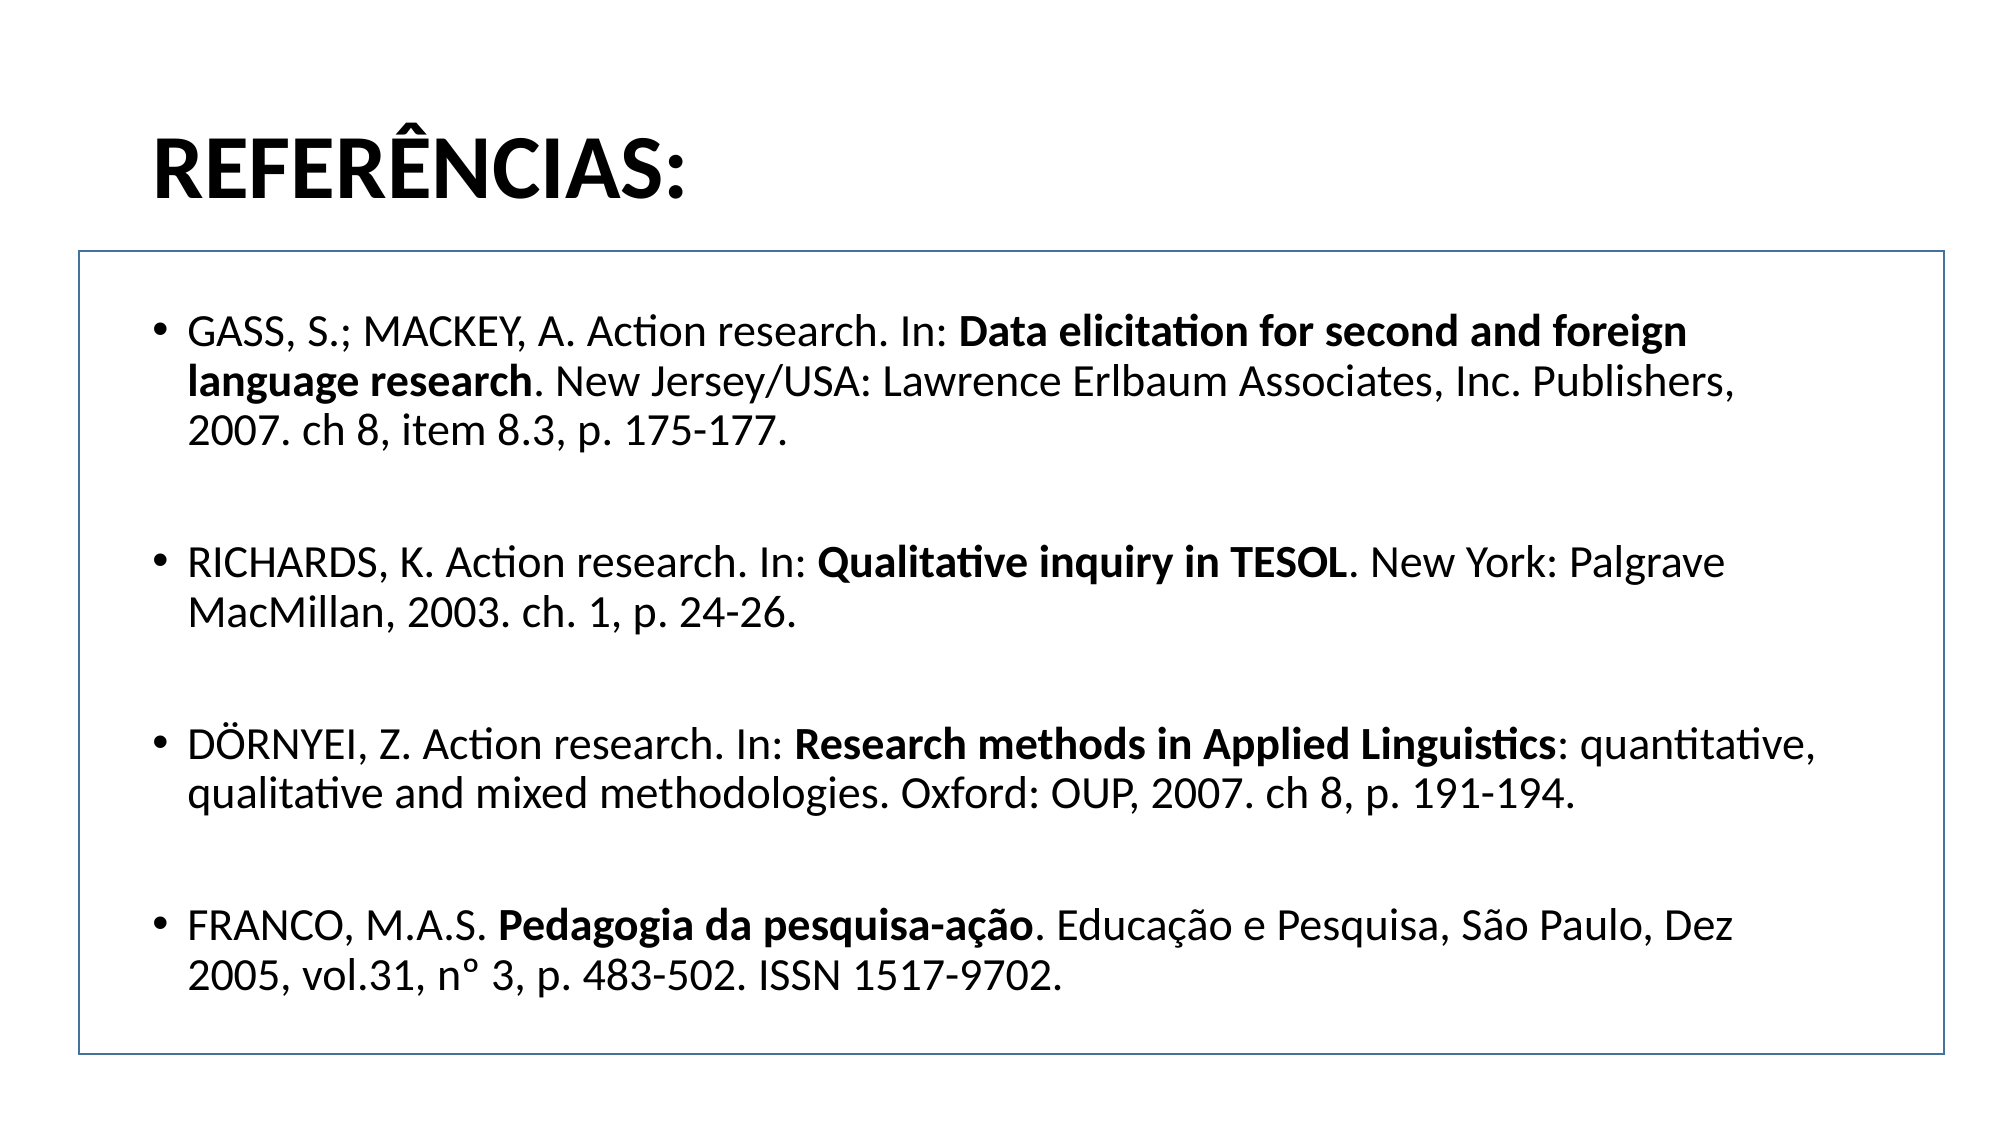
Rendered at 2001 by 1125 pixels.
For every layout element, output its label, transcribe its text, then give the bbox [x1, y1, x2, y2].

list GASS, S.; MACKEY, A. Action research. In: Data elicitation for second and foreign language research. New Jersey/USA: Lawrence Erlbaum Associates, Inc. Publishers, 2007. ch 8, item 8.3, p. 175-177. RICHARDS, K. Action research. In: Qualitative inquiry in TESOL. New York: Palgrave MacMillan, 2003. ch. 1, p. 24-26. DÖRNYEI, Z. Action research. In: Research methods in Applied Linguistics: quantitative, qualitative and mixed methodologies. Oxford: OUP, 2007. ch 8, p. 191-194. FRANCO, M.A.S. Pedagogia da pesquisa-ação. Educação e Pesquisa, São Paulo, Dez 2005, vol.31, nº 3, p. 483-502. ISSN 1517-9702. [137, 299, 1863, 1014]
text_box [78, 250, 1945, 1055]
title REFERÊNCIAS: [137, 59, 1863, 278]
